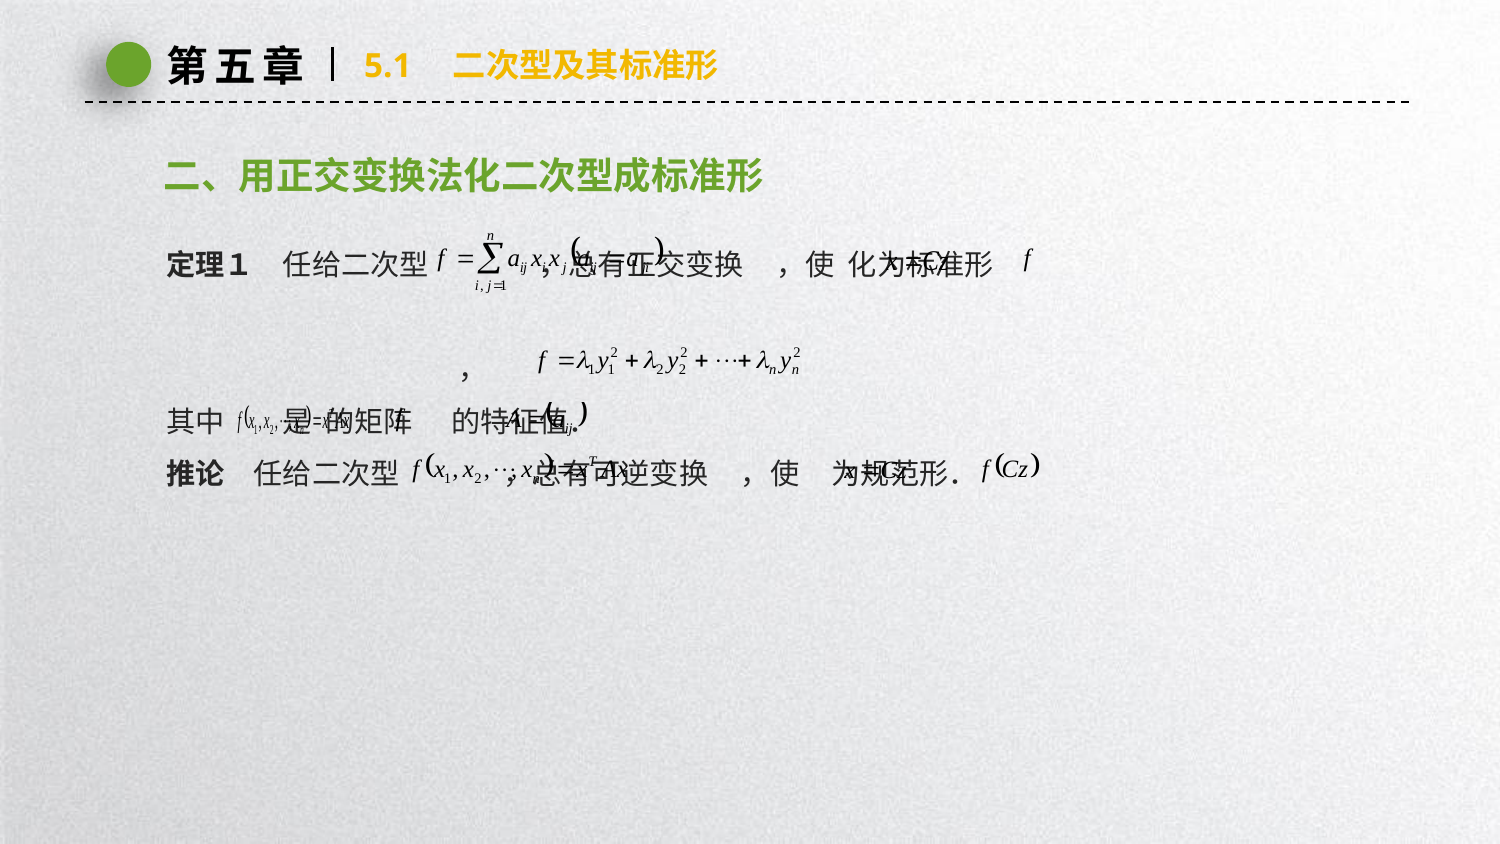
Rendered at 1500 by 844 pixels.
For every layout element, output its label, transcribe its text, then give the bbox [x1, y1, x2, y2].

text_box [529, 340, 806, 381]
picture [0, 0, 1500, 844]
text_box 第五章 [152, 32, 320, 97]
text_box [104, 39, 152, 90]
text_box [973, 452, 1041, 489]
text_box 二、用正交变换法化二次型成标准形 [148, 144, 1360, 205]
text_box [386, 402, 413, 437]
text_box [233, 402, 353, 441]
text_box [1014, 243, 1041, 278]
text_box 5.1 二次型及其标准形 [349, 37, 734, 92]
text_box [881, 243, 955, 278]
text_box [500, 401, 589, 442]
text_box 定理１ 任给二次型 ，总有正交变换 ，使 化为标准形 ， 其中 是 的矩阵 的特征值． 推论 任给二次型 ，总有可逆变换 ，使 为规范形． [151, 220, 1362, 498]
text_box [839, 455, 913, 485]
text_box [428, 224, 665, 298]
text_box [403, 449, 634, 490]
